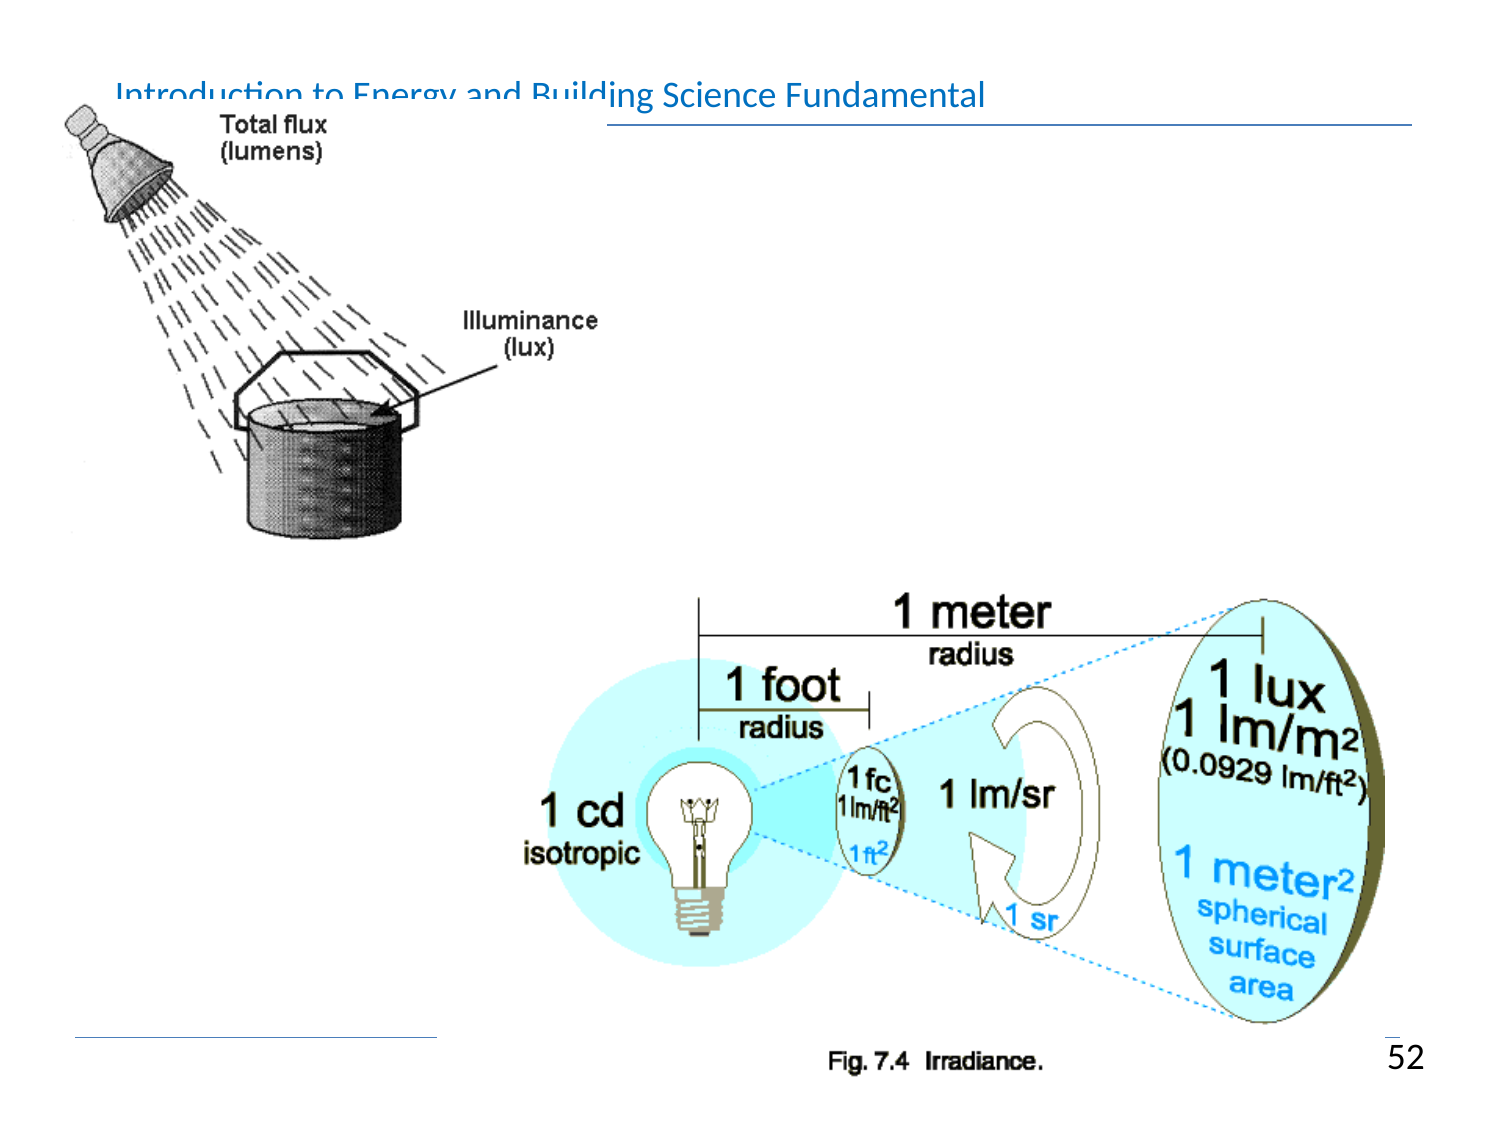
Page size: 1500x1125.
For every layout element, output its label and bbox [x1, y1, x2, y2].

picture [62, 99, 1385, 1079]
